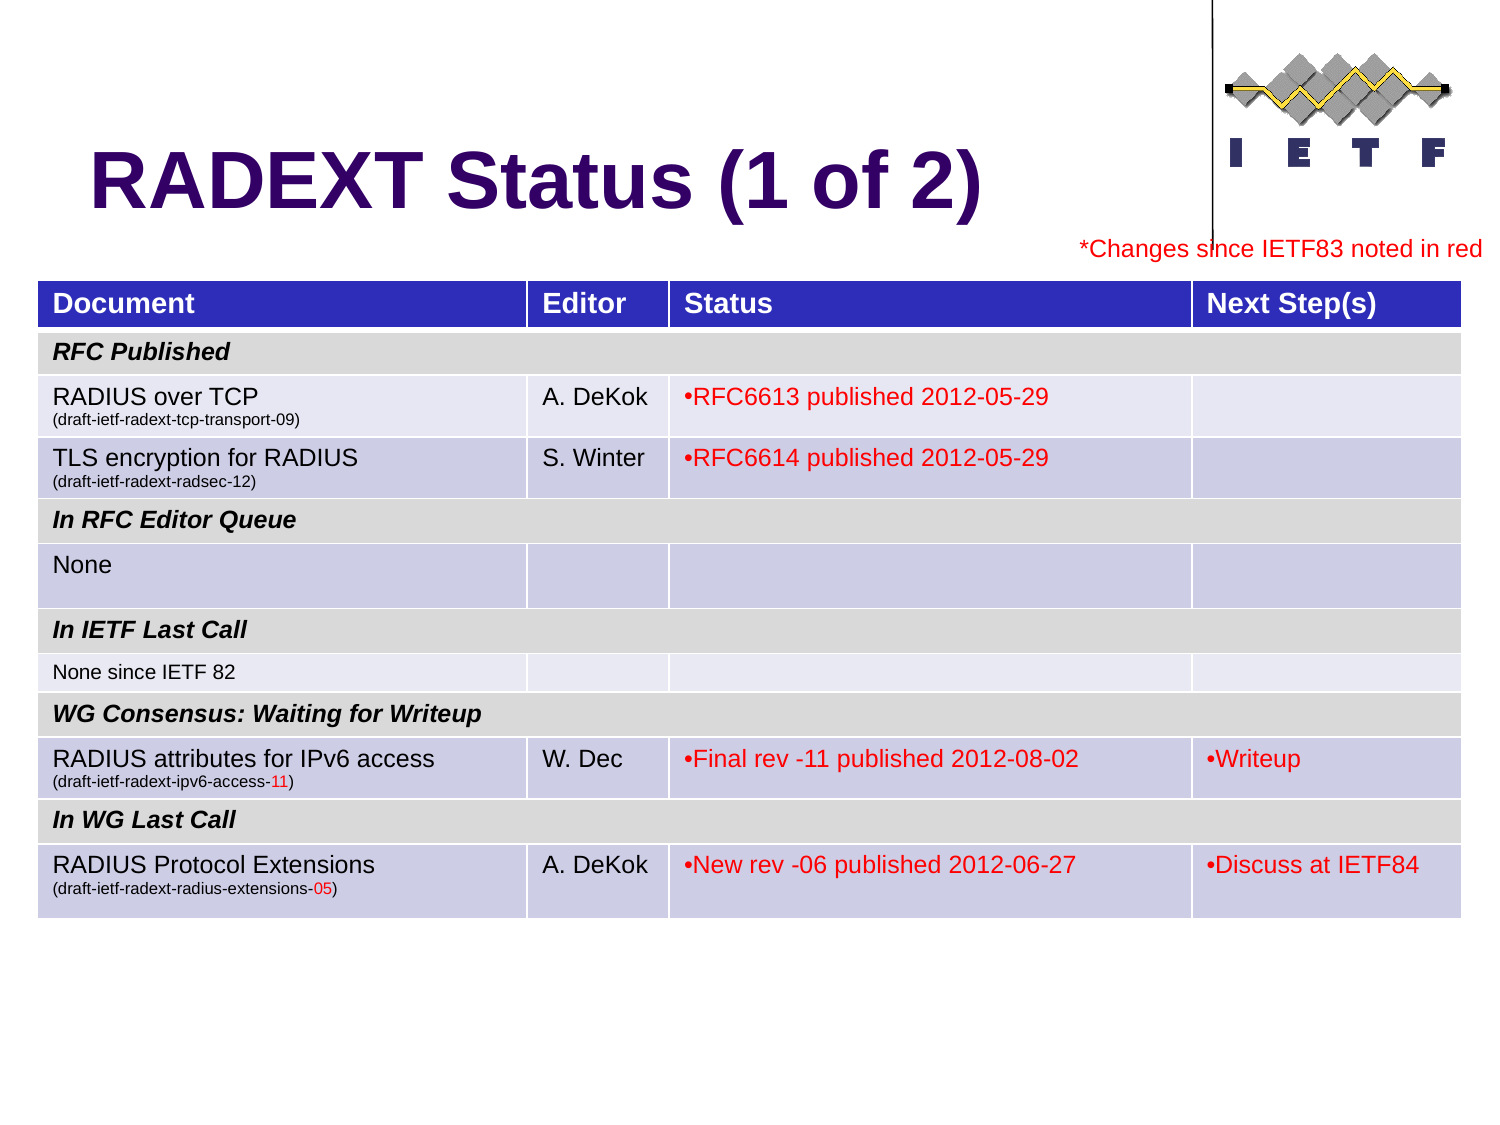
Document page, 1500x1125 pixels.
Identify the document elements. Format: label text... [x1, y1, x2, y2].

table_cell [1193, 544, 1461, 608]
table_cell [670, 654, 1191, 691]
table_cell In RFC Editor Queue [38, 499, 1461, 543]
table_cell None since IETF 82 [38, 654, 526, 691]
table_header Document [38, 281, 526, 327]
table_cell RFC6613 published 2012-05-29 [670, 376, 1191, 436]
table_cell [670, 544, 1191, 608]
table_cell In WG Last Call [38, 800, 1461, 843]
table_cell RADIUS Protocol Extensions (draft-ietf-radext-radius-extensions-05) [38, 845, 526, 918]
table_cell [528, 544, 668, 608]
table_cell [528, 654, 668, 691]
table_cell Final rev -11 published 2012-08-02 [670, 738, 1191, 798]
text_box *Changes since IETF83 noted in red [1064, 224, 1500, 270]
table_cell Writeup [1193, 738, 1461, 798]
table_cell RADIUS attributes for IPv6 access (draft-ietf-radext-ipv6-access-11) [38, 738, 526, 798]
table_cell TLS encryption for RADIUS (draft-ietf-radext-radsec-12) [38, 438, 526, 498]
table_cell [1193, 376, 1461, 436]
table_cell W. Dec [528, 738, 668, 798]
table_cell WG Consensus: Waiting for Writeup [38, 693, 1461, 736]
table_cell New rev -06 published 2012-06-27 [670, 845, 1191, 918]
table_cell In IETF Last Call [38, 609, 1461, 653]
table_cell RFC6614 published 2012-05-29 [670, 438, 1191, 498]
table_cell RADIUS over TCP (draft-ietf-radext-tcp-transport-09) [38, 376, 526, 436]
title RADEXT Status (1 of 2) [75, 20, 1200, 233]
picture [1212, 37, 1463, 181]
table_header Status [670, 281, 1191, 327]
table_header Next Step(s) [1193, 281, 1461, 327]
table_cell [1193, 654, 1461, 691]
table_cell None [38, 544, 526, 608]
table_cell A. DeKok [528, 376, 668, 436]
table_cell [1193, 438, 1461, 498]
table_cell A. DeKok [528, 845, 668, 918]
table_cell RFC Published [38, 333, 1461, 374]
table_header Editor [528, 281, 668, 327]
table_cell Discuss at IETF84 [1193, 845, 1461, 918]
table_cell S. Winter [528, 438, 668, 498]
